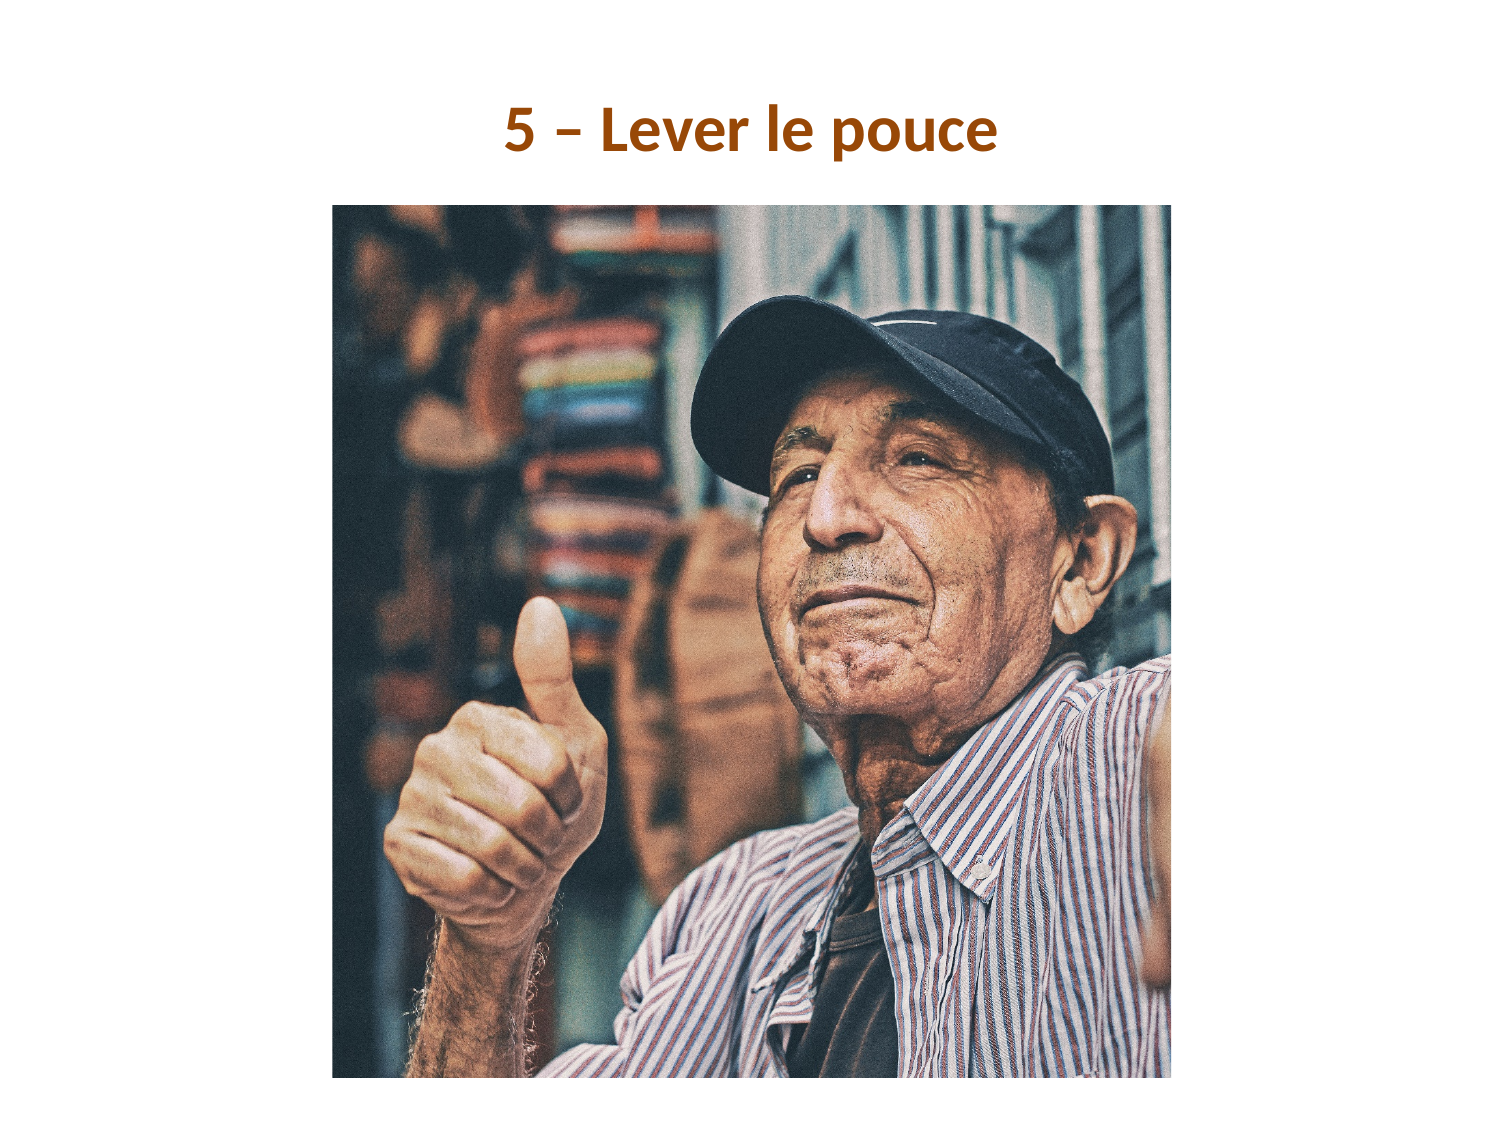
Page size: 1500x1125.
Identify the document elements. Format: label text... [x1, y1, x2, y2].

title 5 – Lever le pouce [76, 42, 1427, 206]
picture [332, 205, 1172, 1078]
